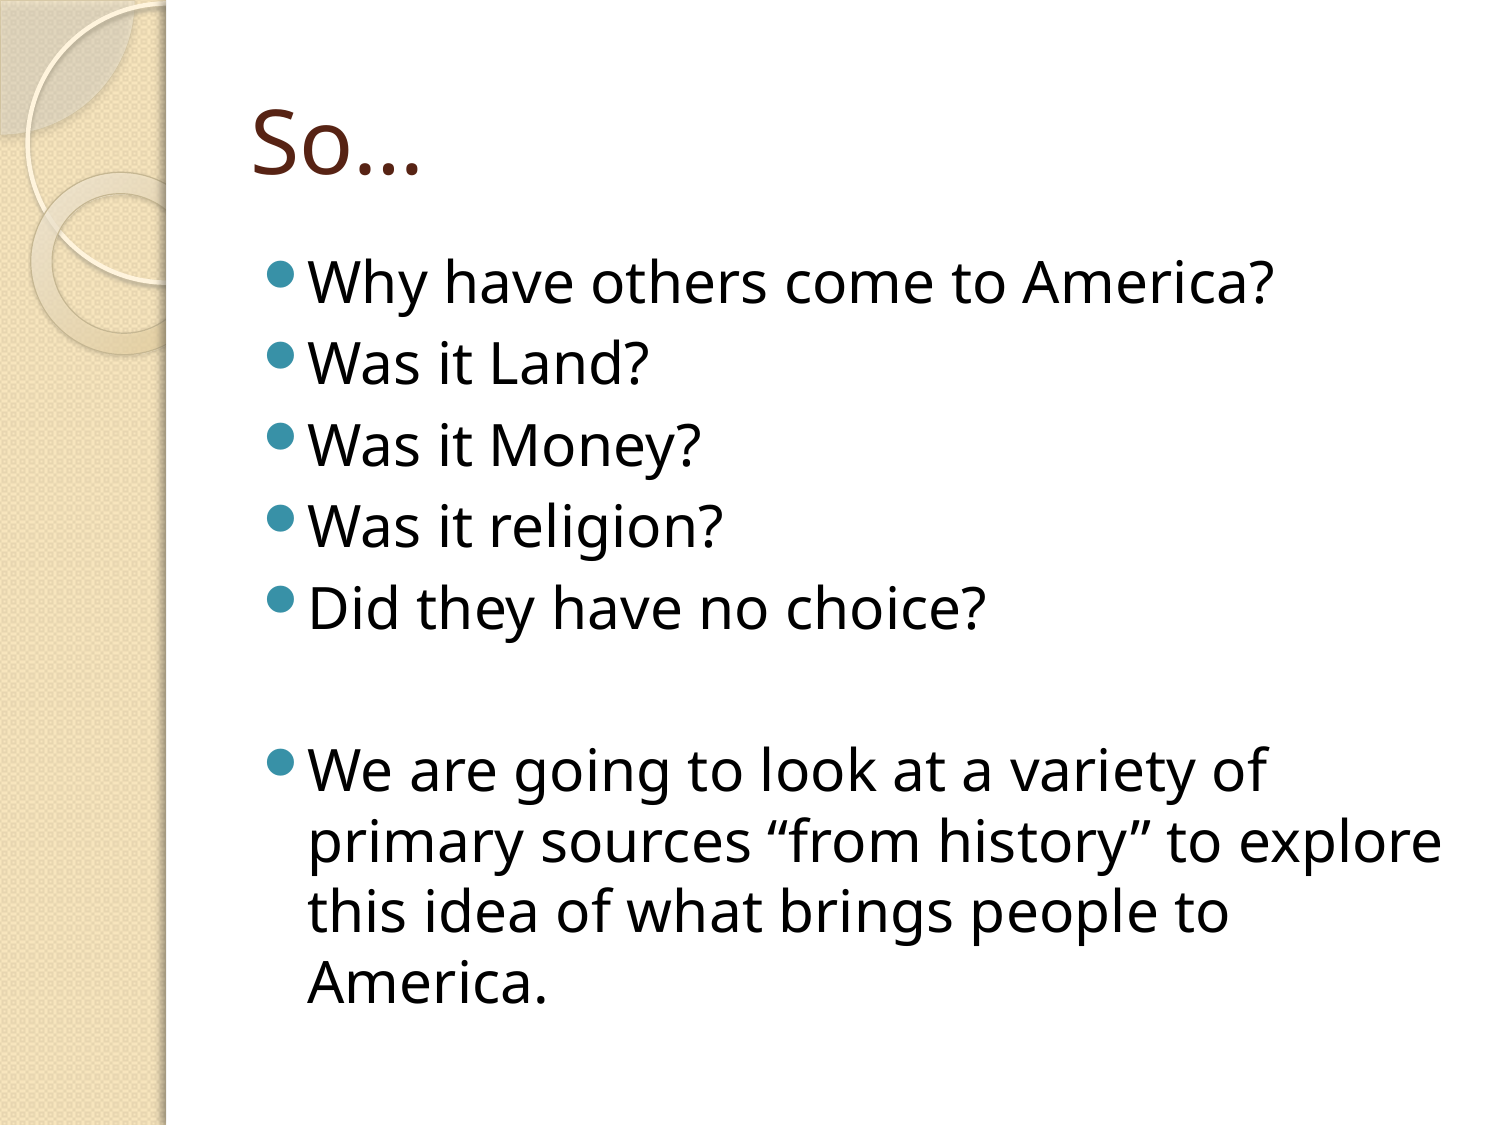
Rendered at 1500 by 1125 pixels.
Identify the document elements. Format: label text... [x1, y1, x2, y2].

list Why have others come to America? Was it Land? Was it Money? Was it religion? Did they have no choice? We are going to look at a variety of primary sources “from history” to explore this idea of what brings people to America. [235, 237, 1466, 1025]
title So… [235, 45, 1466, 233]
